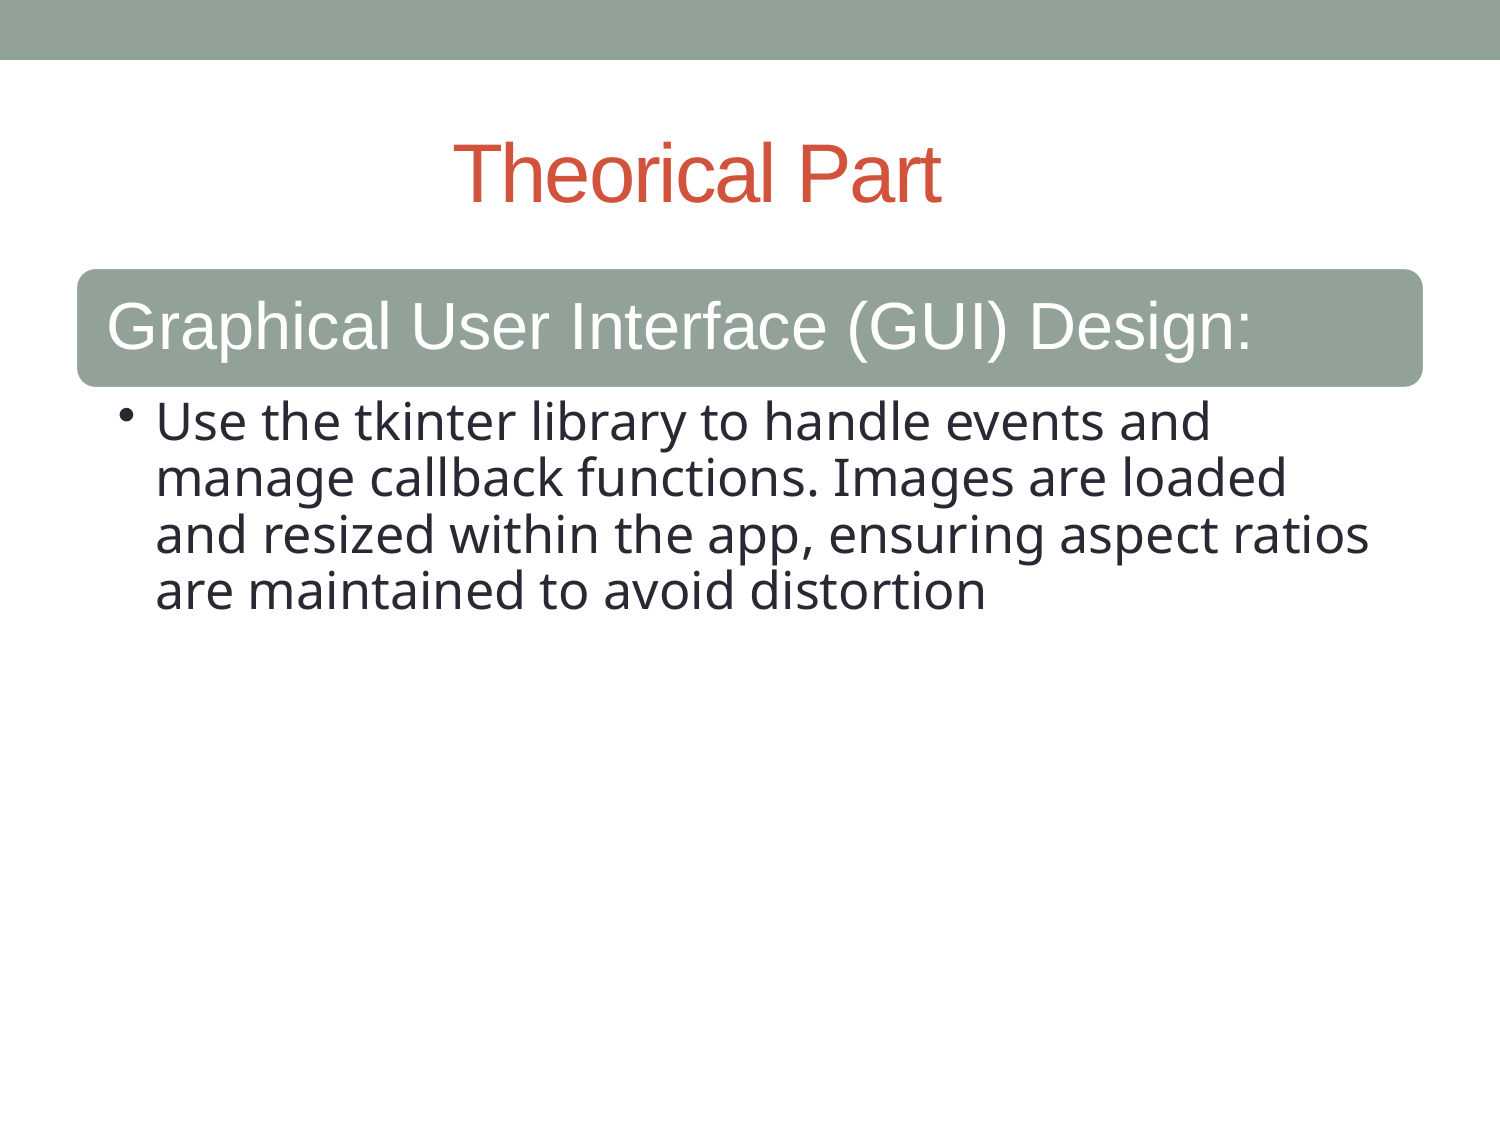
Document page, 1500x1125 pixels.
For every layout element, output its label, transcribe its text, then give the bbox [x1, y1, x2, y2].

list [74, 262, 1426, 693]
title Theorical Part [75, 87, 1425, 250]
